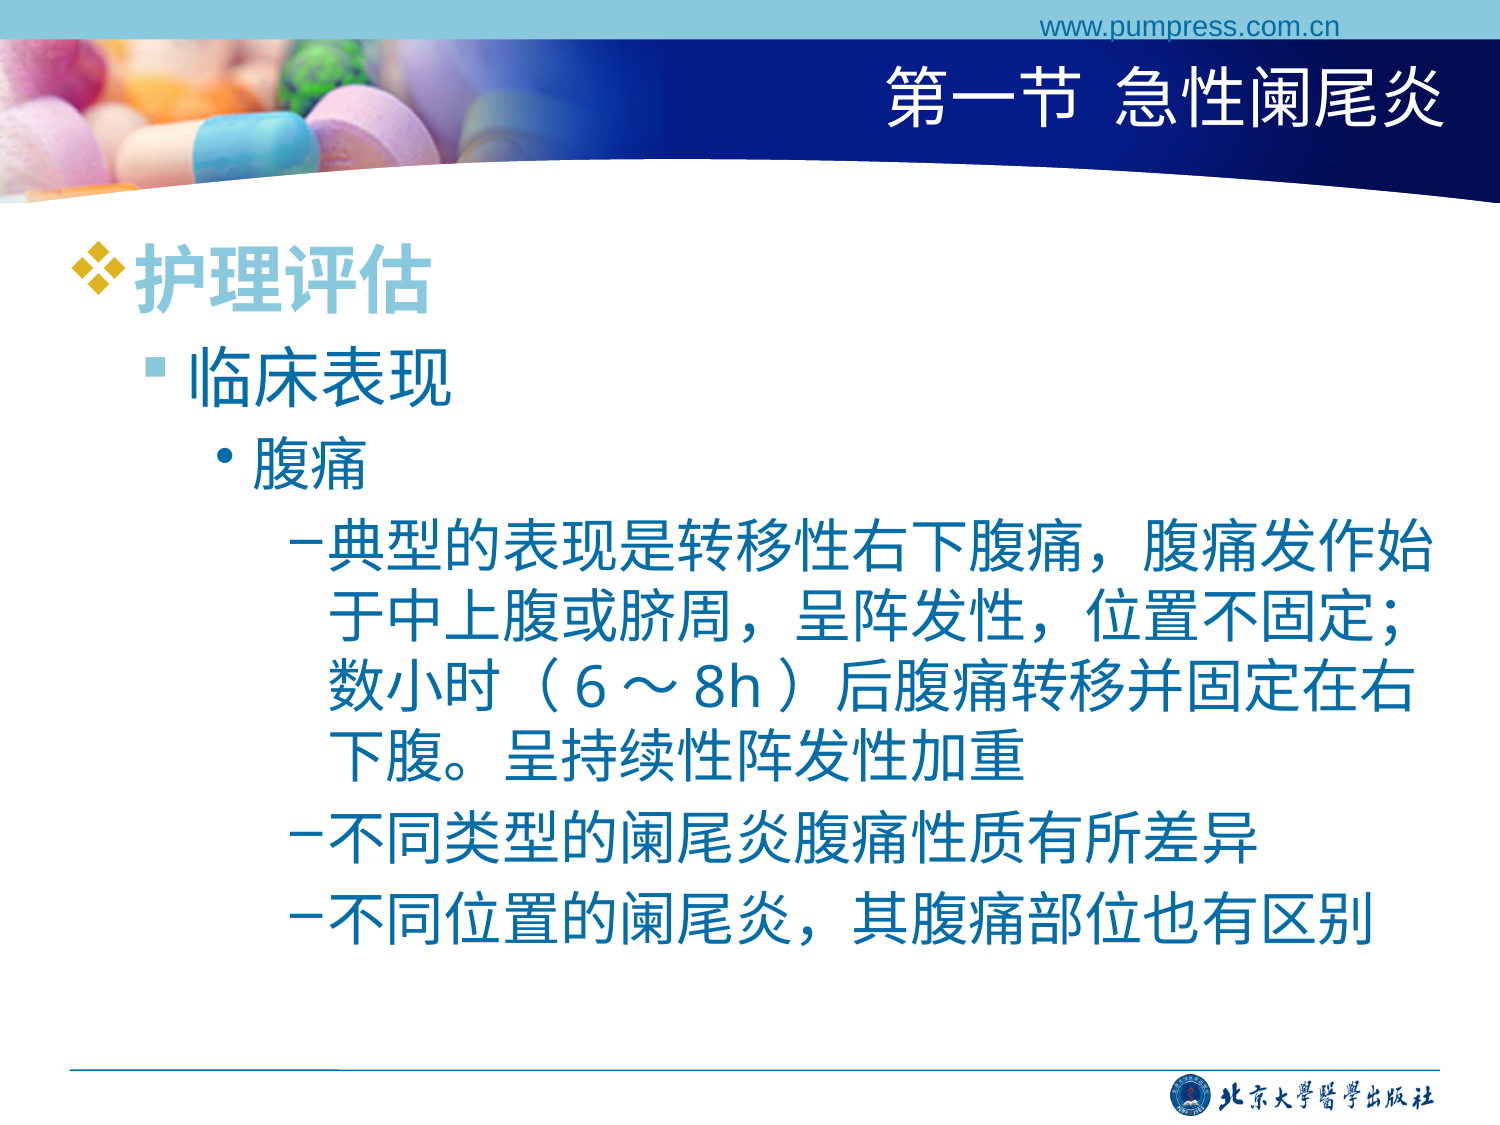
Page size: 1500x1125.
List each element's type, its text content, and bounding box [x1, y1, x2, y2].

slide_number www.pumpress.com.cn [1025, 0, 1463, 38]
list 护理评估 临床表现 腹痛 典型的表现是转移性右下腹痛，腹痛发作始于中上腹或脐周，呈阵发性，位置不固定；数小时（6～8h）后腹痛转移并固定在右下腹。呈持续性阵发性加重 不同类型的阑尾炎腹痛性质有所差异 不同位置的阑尾炎，其腹痛部位也有区别 [49, 224, 1463, 1026]
picture [0, 40, 1500, 203]
picture [1170, 1074, 1436, 1118]
title 第一节 急性阑尾炎 [137, 49, 1463, 143]
